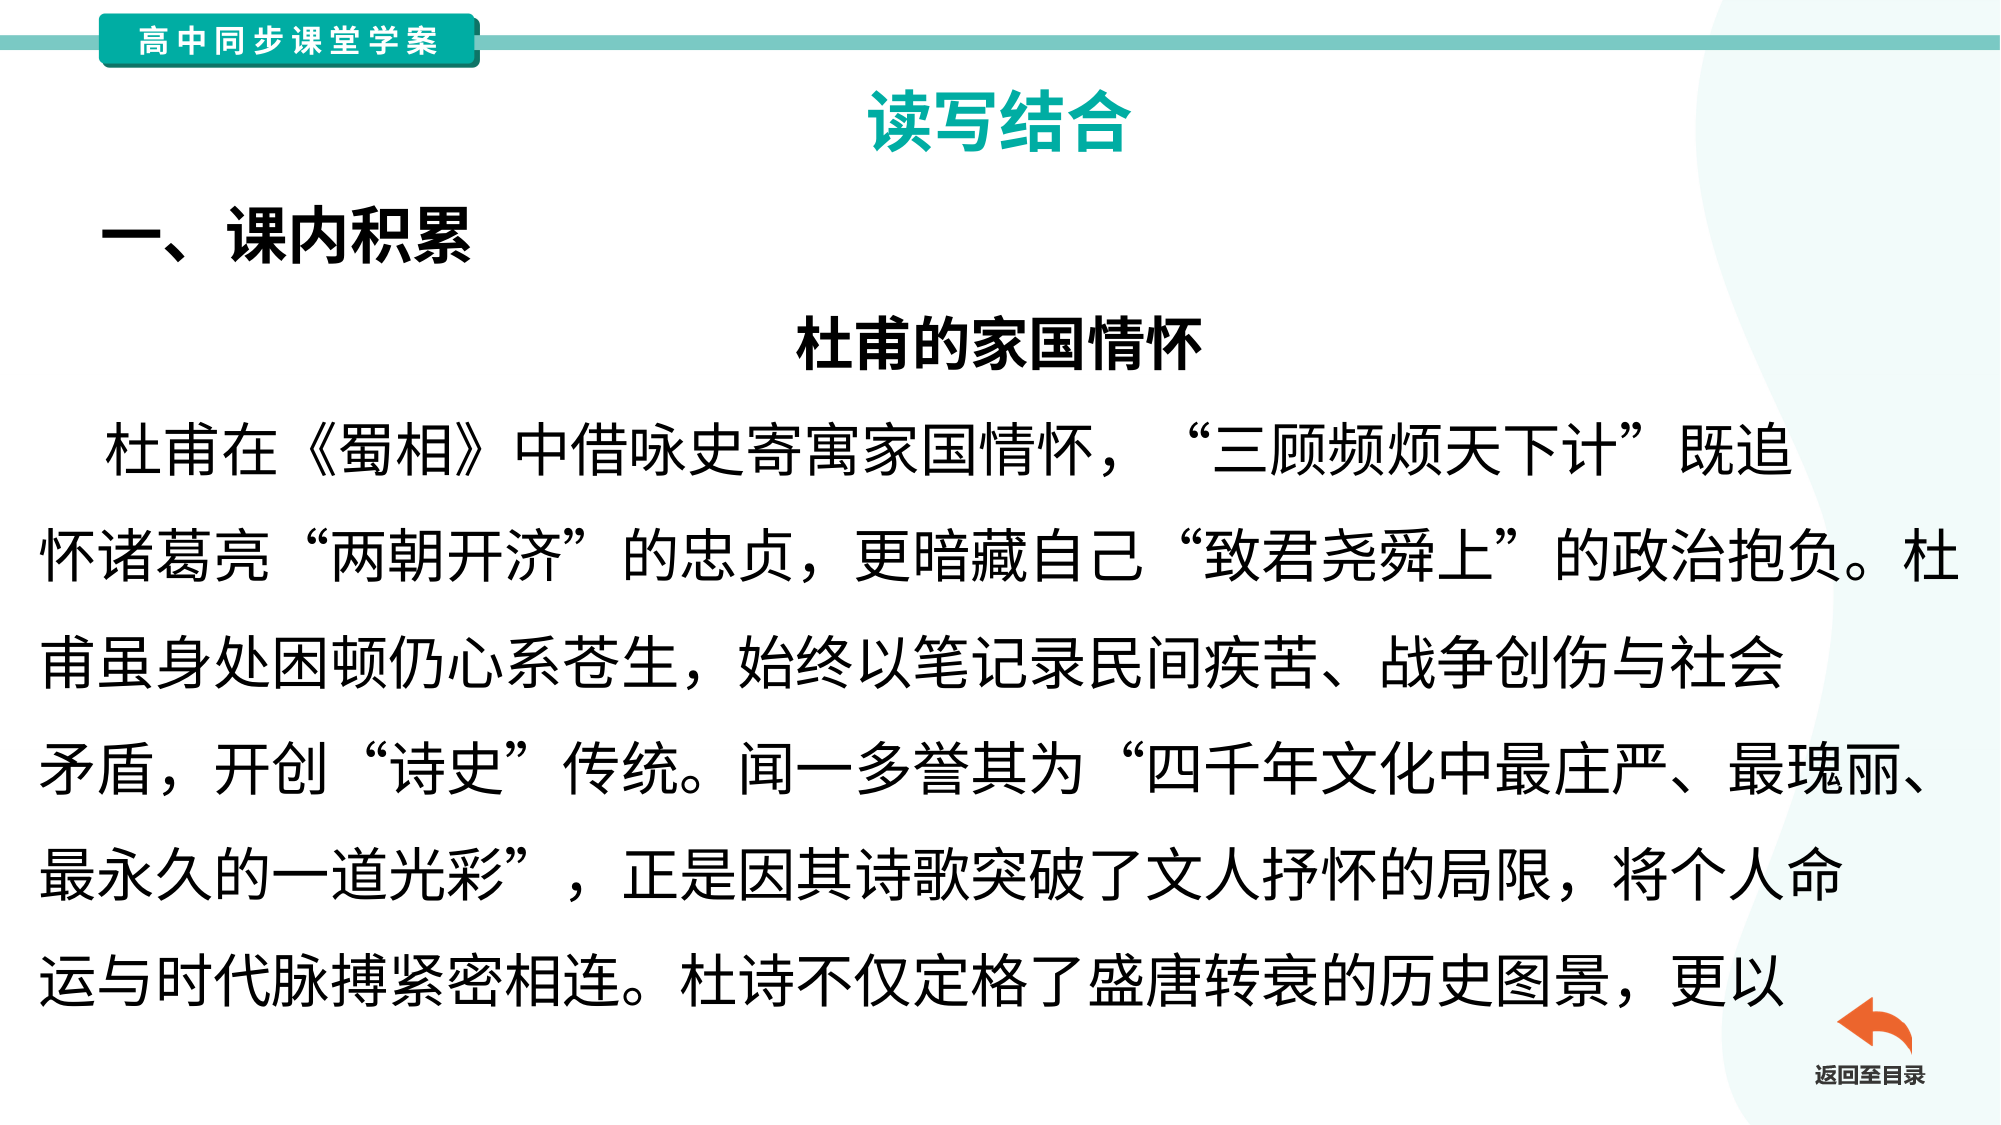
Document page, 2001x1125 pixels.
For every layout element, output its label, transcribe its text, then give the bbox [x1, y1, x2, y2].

text_box 一、课内积累 [100, 158, 1899, 259]
text_box 读写结合 [100, 76, 1899, 157]
text_box 杜甫的家国情怀 杜甫在《蜀相》中借咏史寄寓家国情怀，“三顾频烦天下计”既追 怀诸葛亮“两朝开济”的忠贞，更暗藏自己“致君尧舜上”的政治抱负。杜 甫虽身处困顿仍心系苍生，始终以笔记录民间疾苦、战争创伤与社会 矛盾，开创“诗史”传统。闻一多誉其为“四千年文化中最庄严、最瑰丽、 最永久的一道光彩”，正是因其诗歌突破了文人抒怀的局限，将个人命 运与时代脉搏紧密相连。杜诗不仅定格了盛唐转衰的历史图景，更以 [100, 270, 1899, 1015]
picture [0, 0, 2000, 1125]
